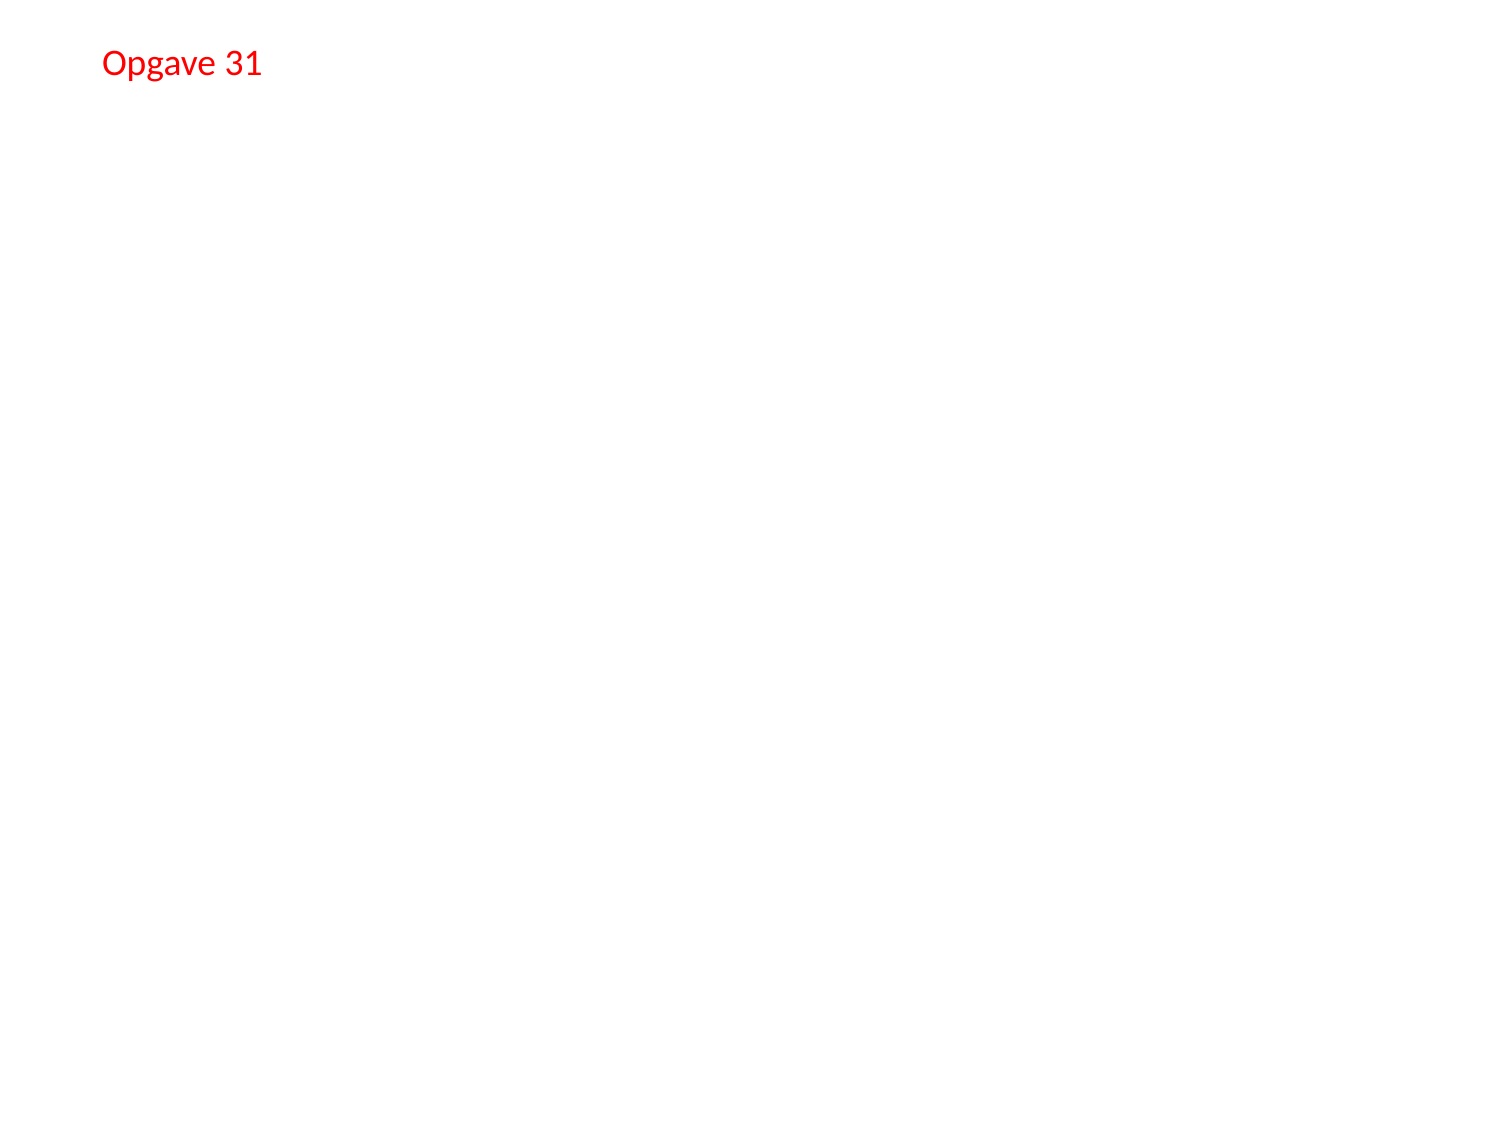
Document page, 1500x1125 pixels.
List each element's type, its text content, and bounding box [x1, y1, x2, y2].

text_box Opgave 31 [87, 31, 278, 91]
